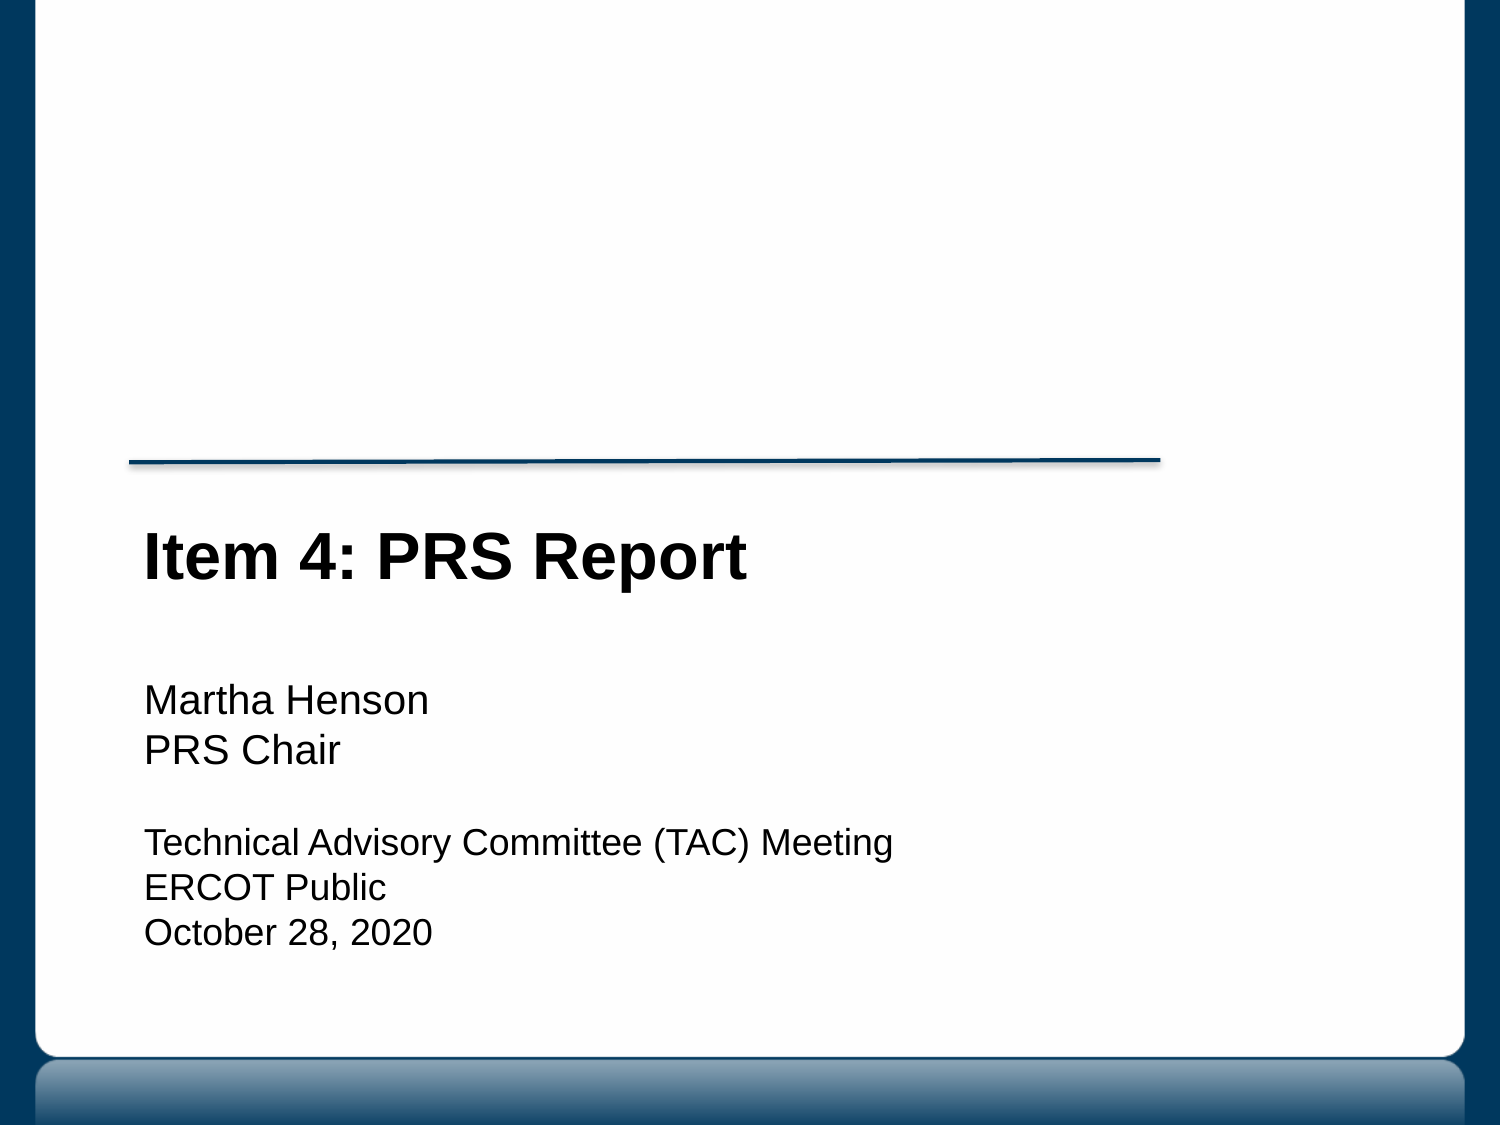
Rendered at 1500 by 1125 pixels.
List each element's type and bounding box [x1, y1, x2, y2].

text_box [128, 459, 1367, 931]
picture [35, 0, 1465, 1125]
